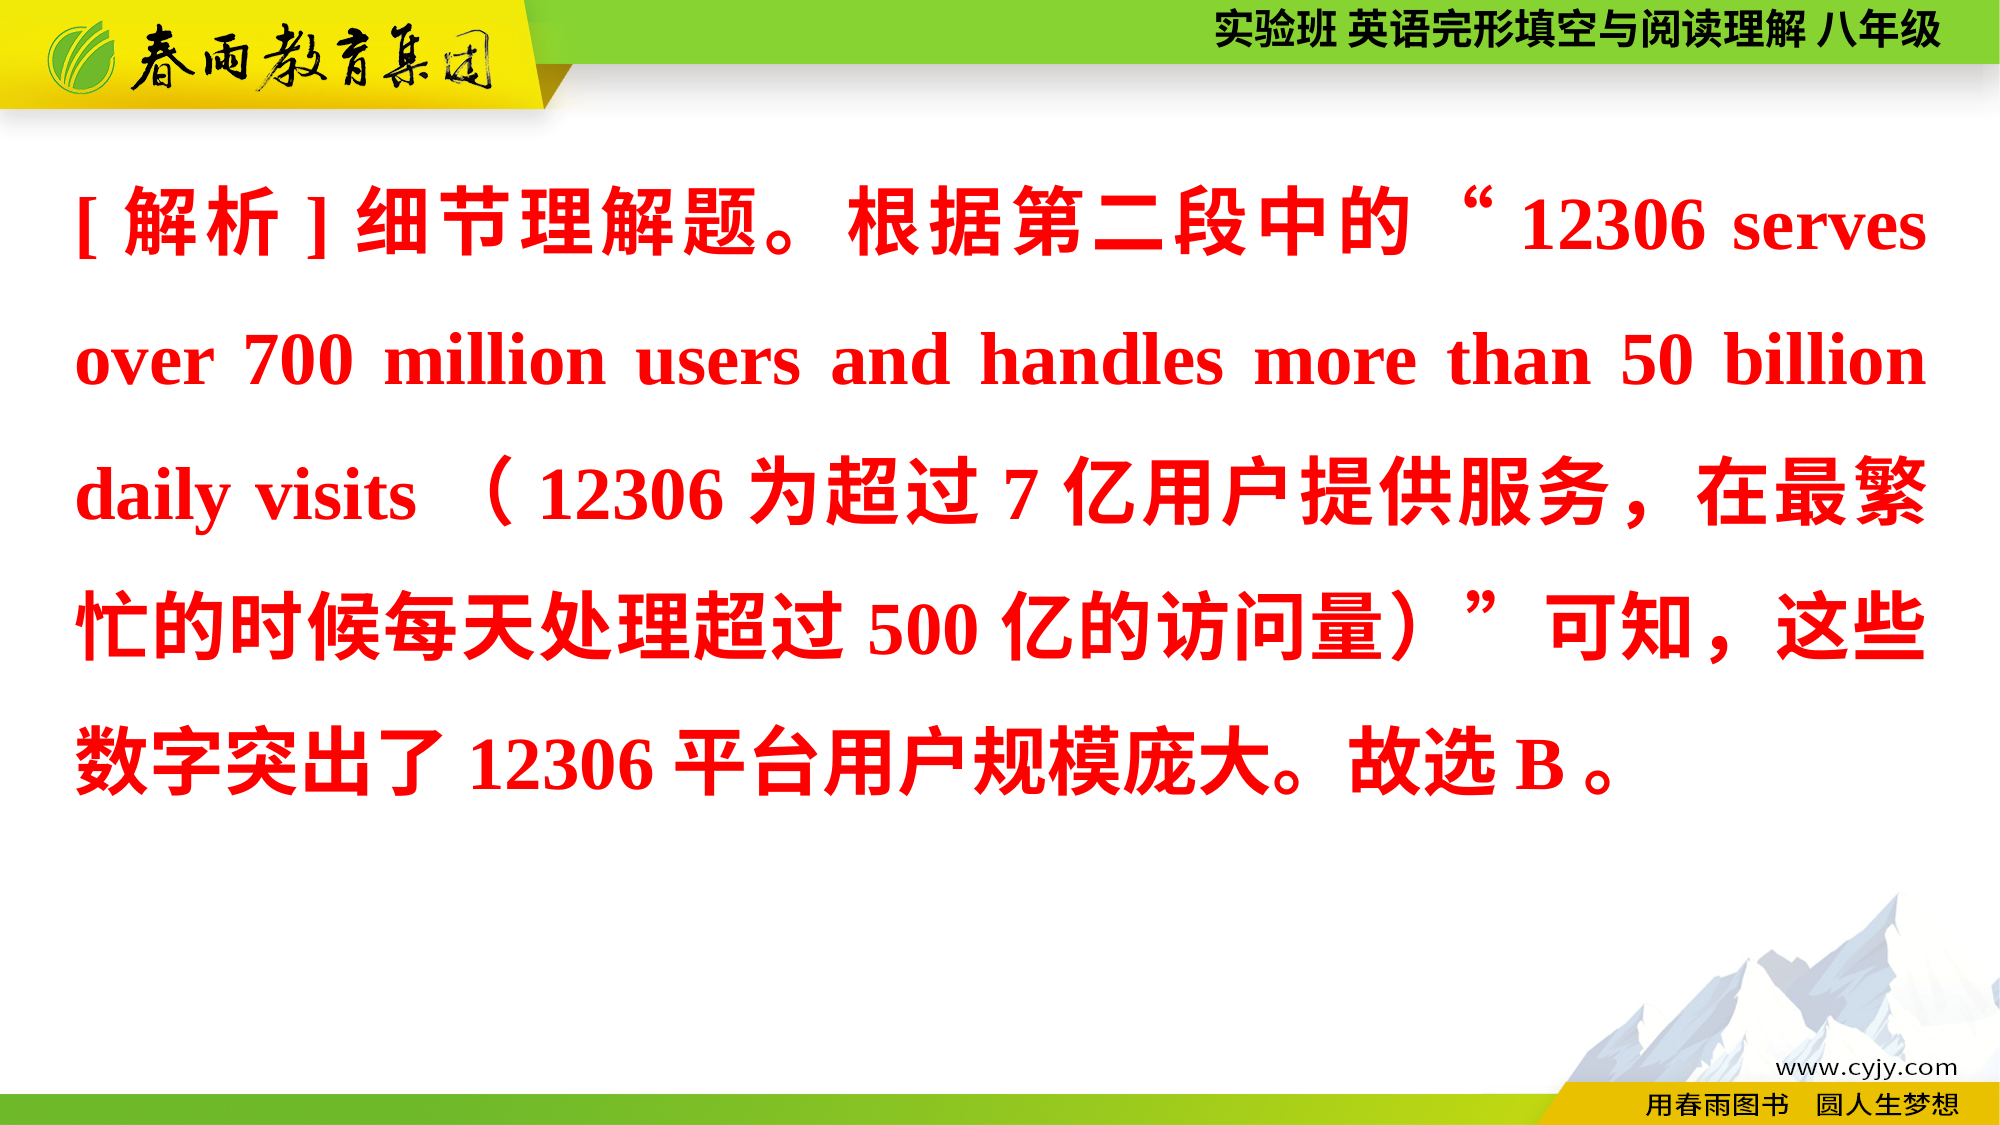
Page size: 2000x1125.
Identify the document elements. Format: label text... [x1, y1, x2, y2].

picture [0, 0, 2000, 1125]
list [解析]细节理解题。根据第二段中的“12306 serves over 700 million users and handles more than 50 billion daily visits（12306为超过7亿用户提供服务，在最繁忙的时候每天处理超过500亿的访问量）”可知，这些数字突出了12306平台用户规模庞大。故选B。 [59, 122, 1944, 820]
